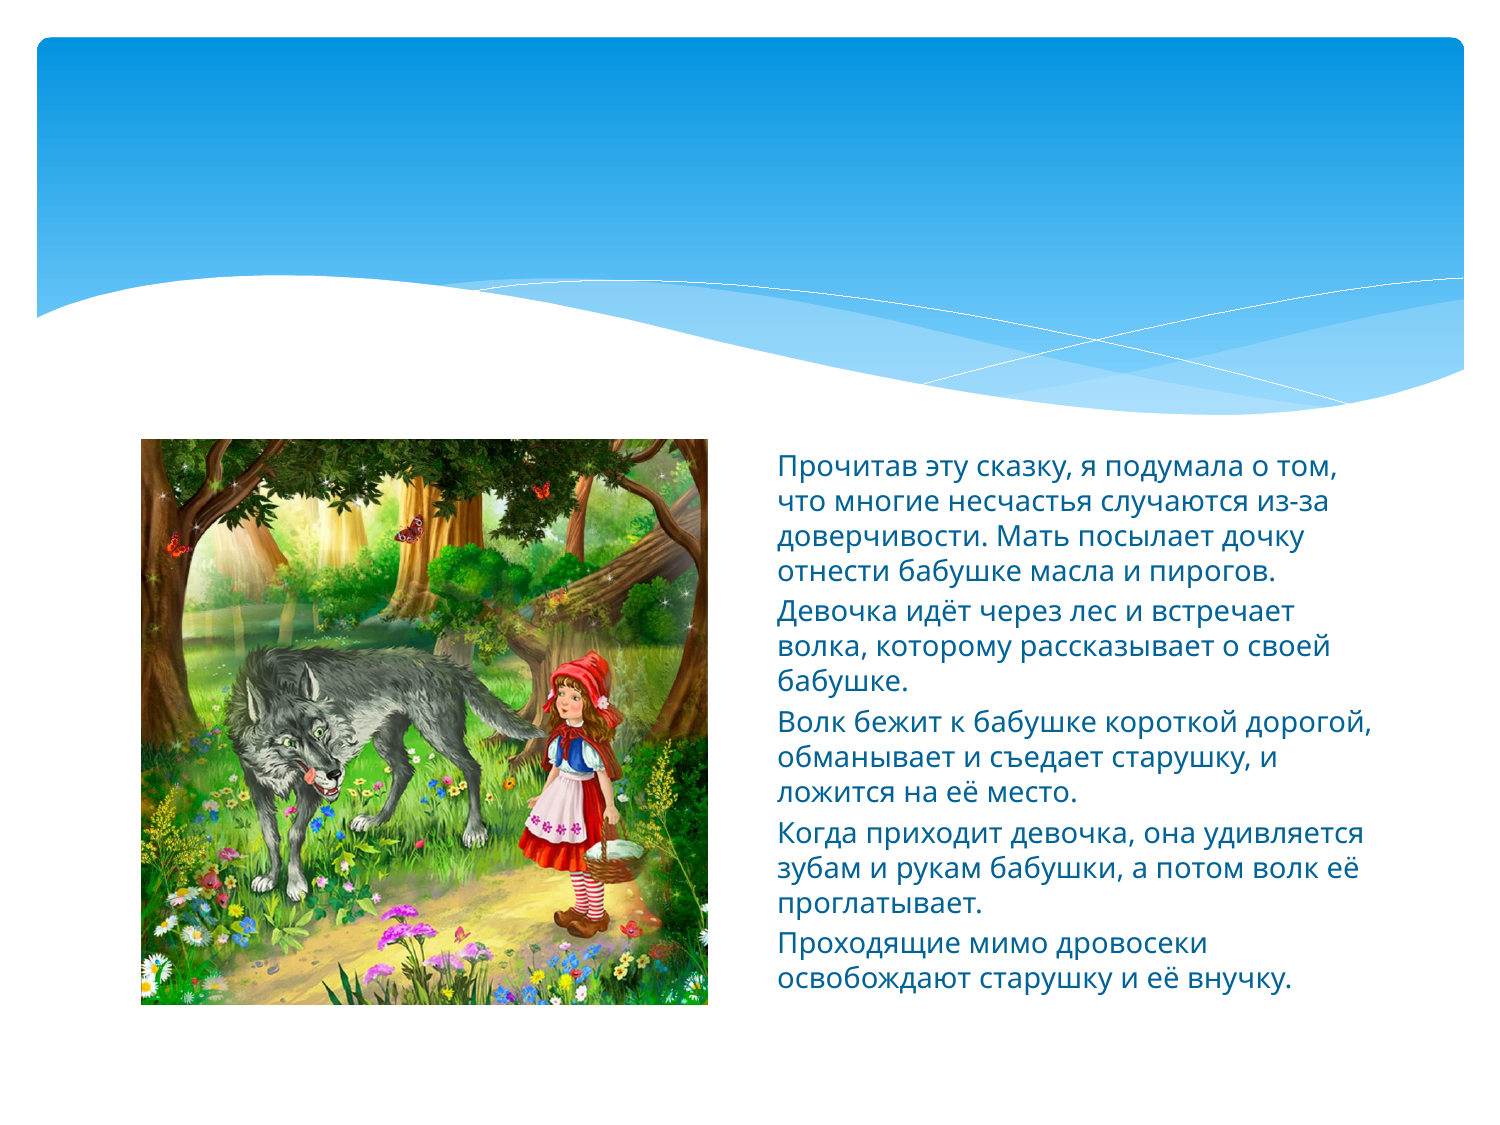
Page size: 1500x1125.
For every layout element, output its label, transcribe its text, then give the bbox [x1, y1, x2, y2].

list Прочитав эту сказку, я подумала о том, что многие несчастья случаются из-за доверчивости. Мать посылает дочку отнести бабушке масла и пирогов. Девочка идёт через лес и встречает волка, которому рассказывает о своей бабушке. Волк бежит к бабушке короткой дорогой, обманывает и съедает старушку, и ложится на её место. Когда приходит девочка, она удивляется зубам и рукам бабушки, а потом волк её проглатывает. Проходящие мимо дровосеки освобождают старушку и её внучку. [761, 439, 1389, 1005]
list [141, 439, 708, 1006]
